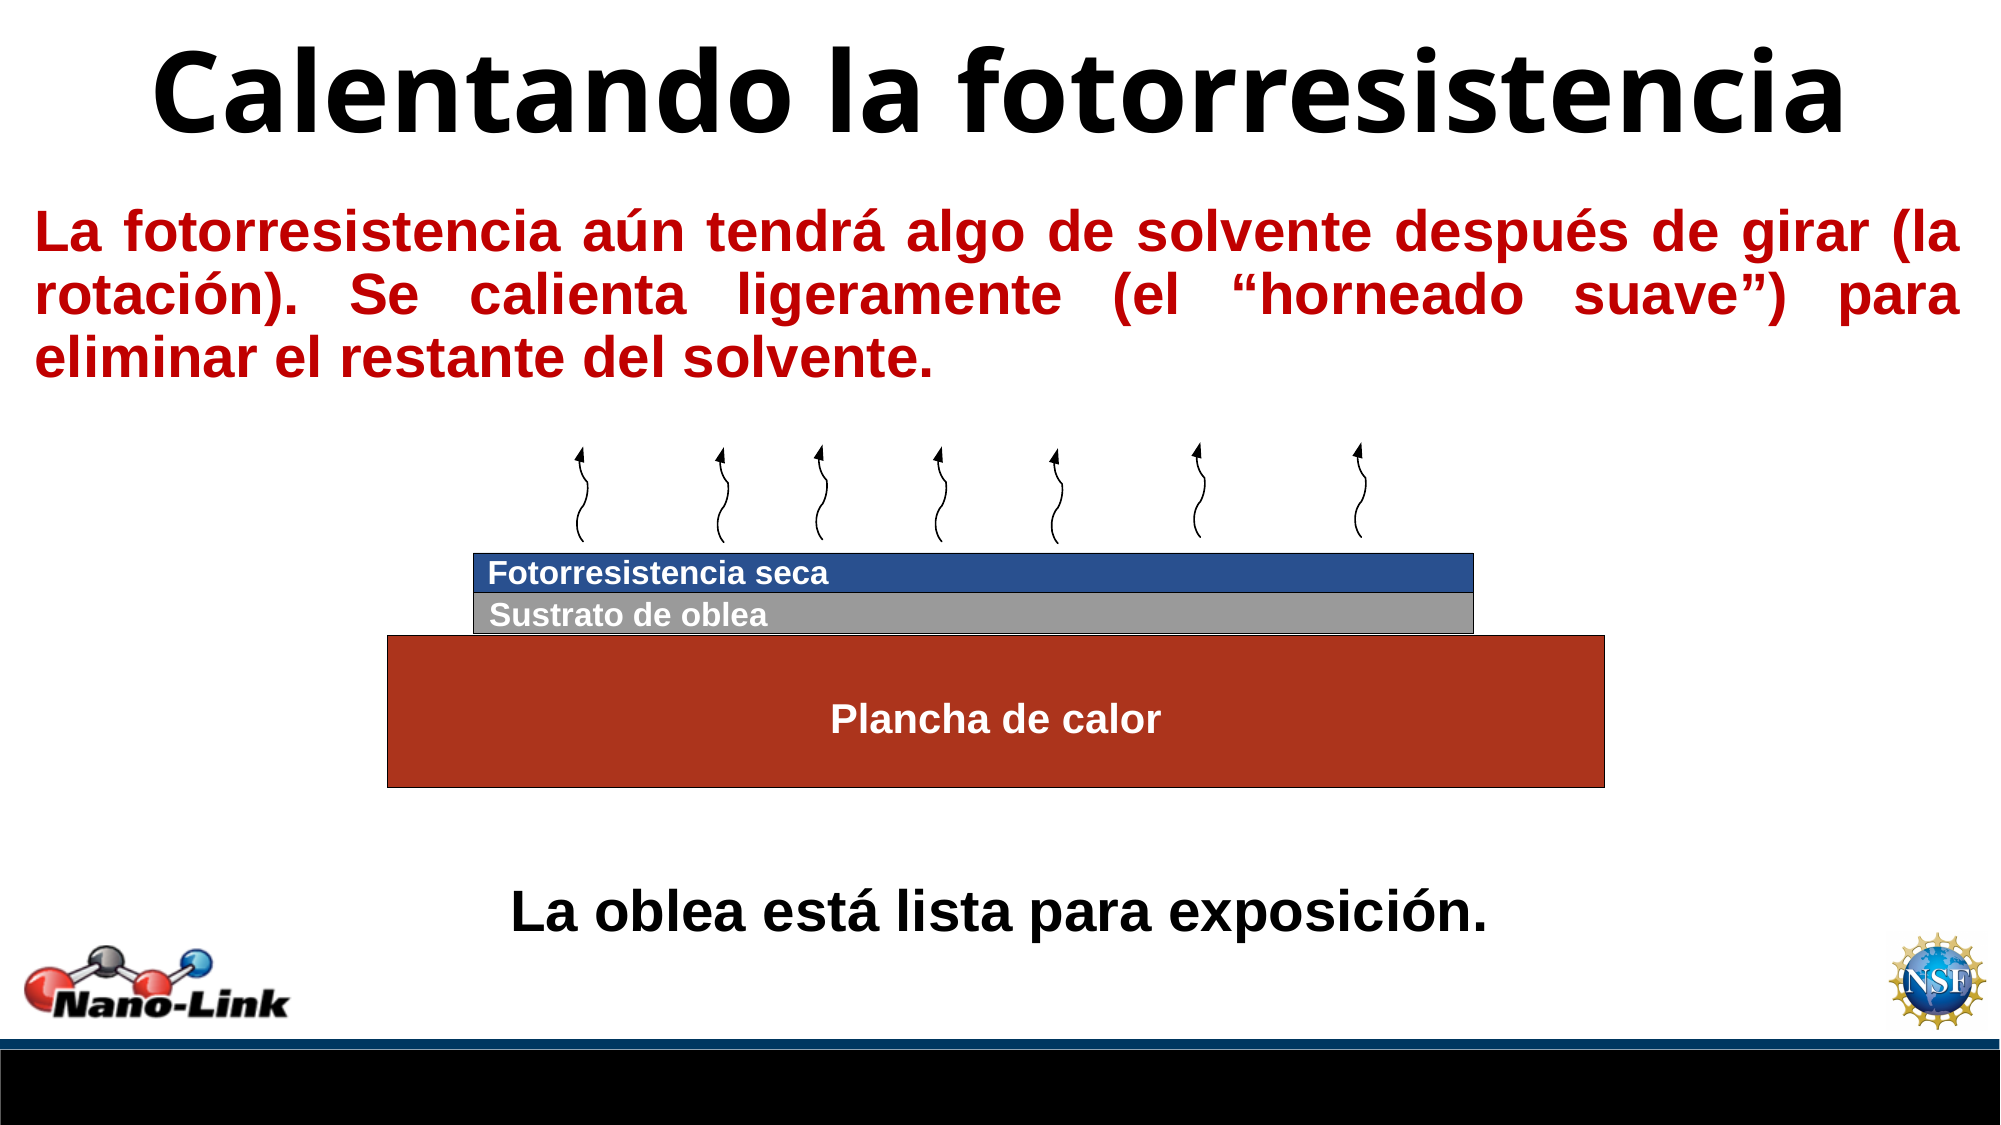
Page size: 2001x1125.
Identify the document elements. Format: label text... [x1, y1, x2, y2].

picture [1189, 440, 1208, 541]
picture [930, 444, 950, 544]
picture [1350, 440, 1369, 541]
picture [1886, 931, 1988, 1032]
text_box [386, 635, 1605, 788]
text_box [469, 544, 1477, 637]
picture [572, 444, 591, 544]
text_box La oblea está lista para exposición. [0, 866, 2000, 981]
picture [16, 935, 305, 1032]
picture [1046, 446, 1066, 544]
text_box Calentando la fotorresistencia [0, 24, 2000, 150]
text_box La fotorresistencia aún tendrá algo de solvente después de girar (la rotación). Se calienta ligeramente (el “horneado suave”) para eliminar el restante del solvente. [34, 193, 1963, 413]
picture [712, 444, 732, 544]
picture [811, 442, 830, 543]
